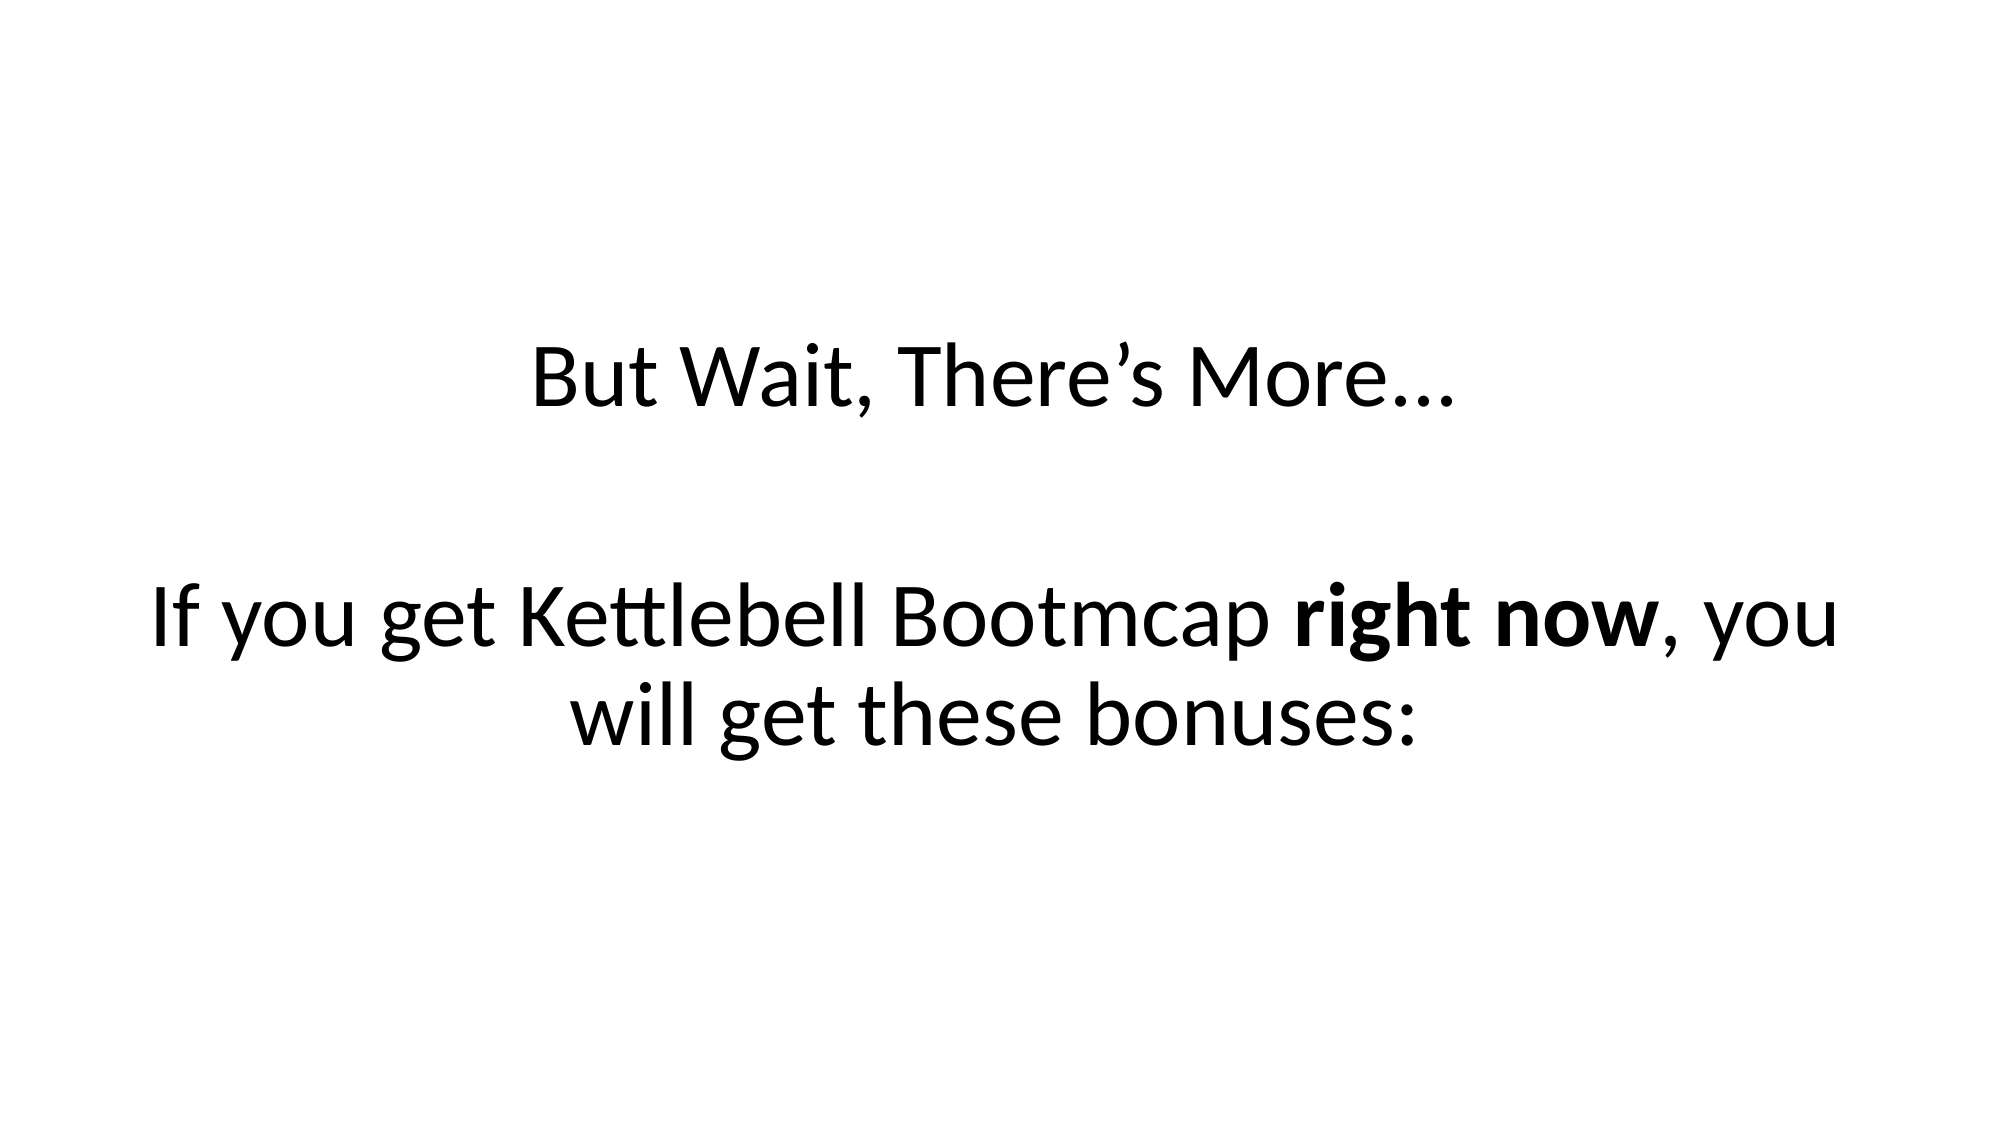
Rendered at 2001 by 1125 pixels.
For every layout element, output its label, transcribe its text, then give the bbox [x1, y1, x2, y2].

list But Wait, There’s More... If you get Kettlebell Bootmcap right now, you will get these bonuses: [132, 320, 1858, 803]
